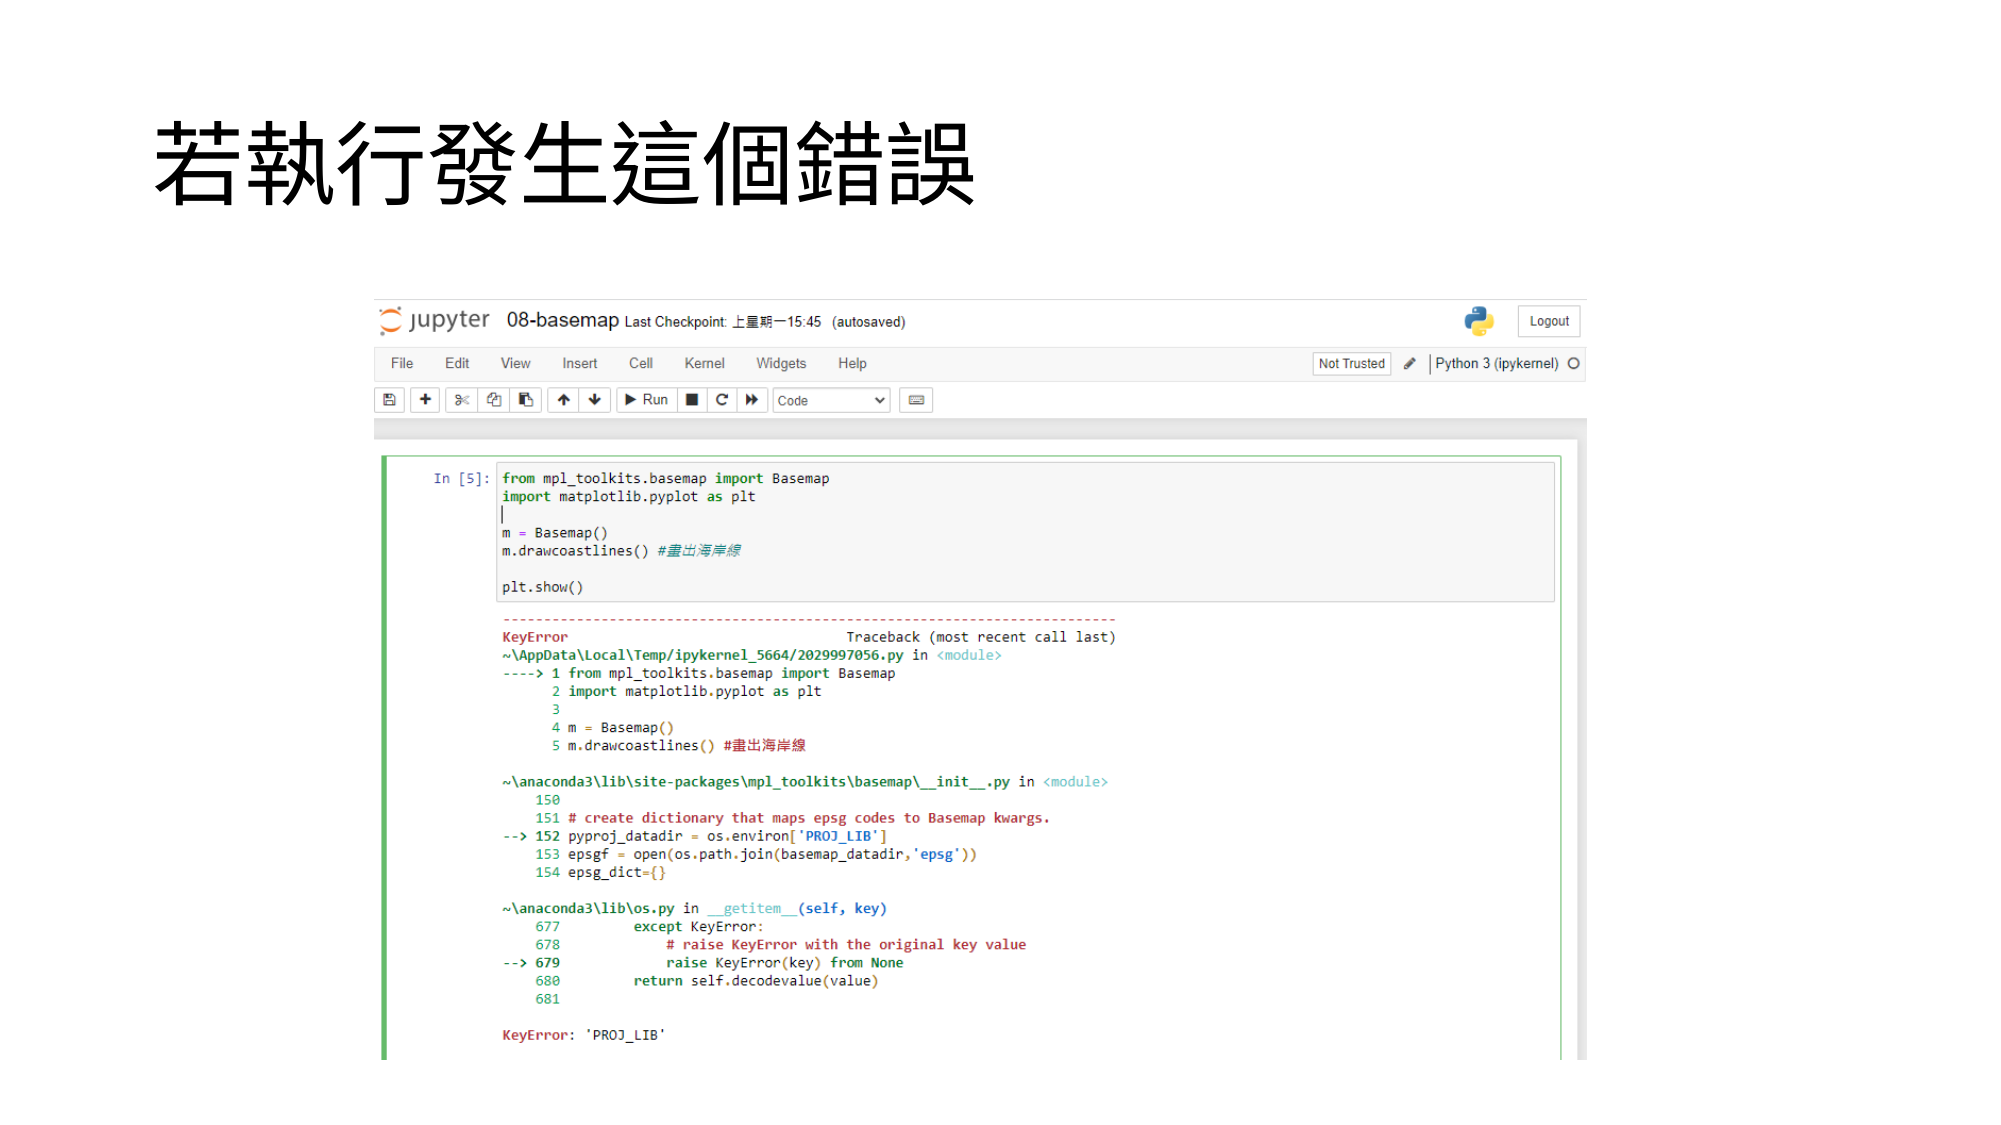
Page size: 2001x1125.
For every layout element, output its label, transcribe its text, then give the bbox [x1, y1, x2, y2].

title 若執行發生這個錯誤 [137, 59, 1863, 278]
picture [374, 299, 1587, 1060]
